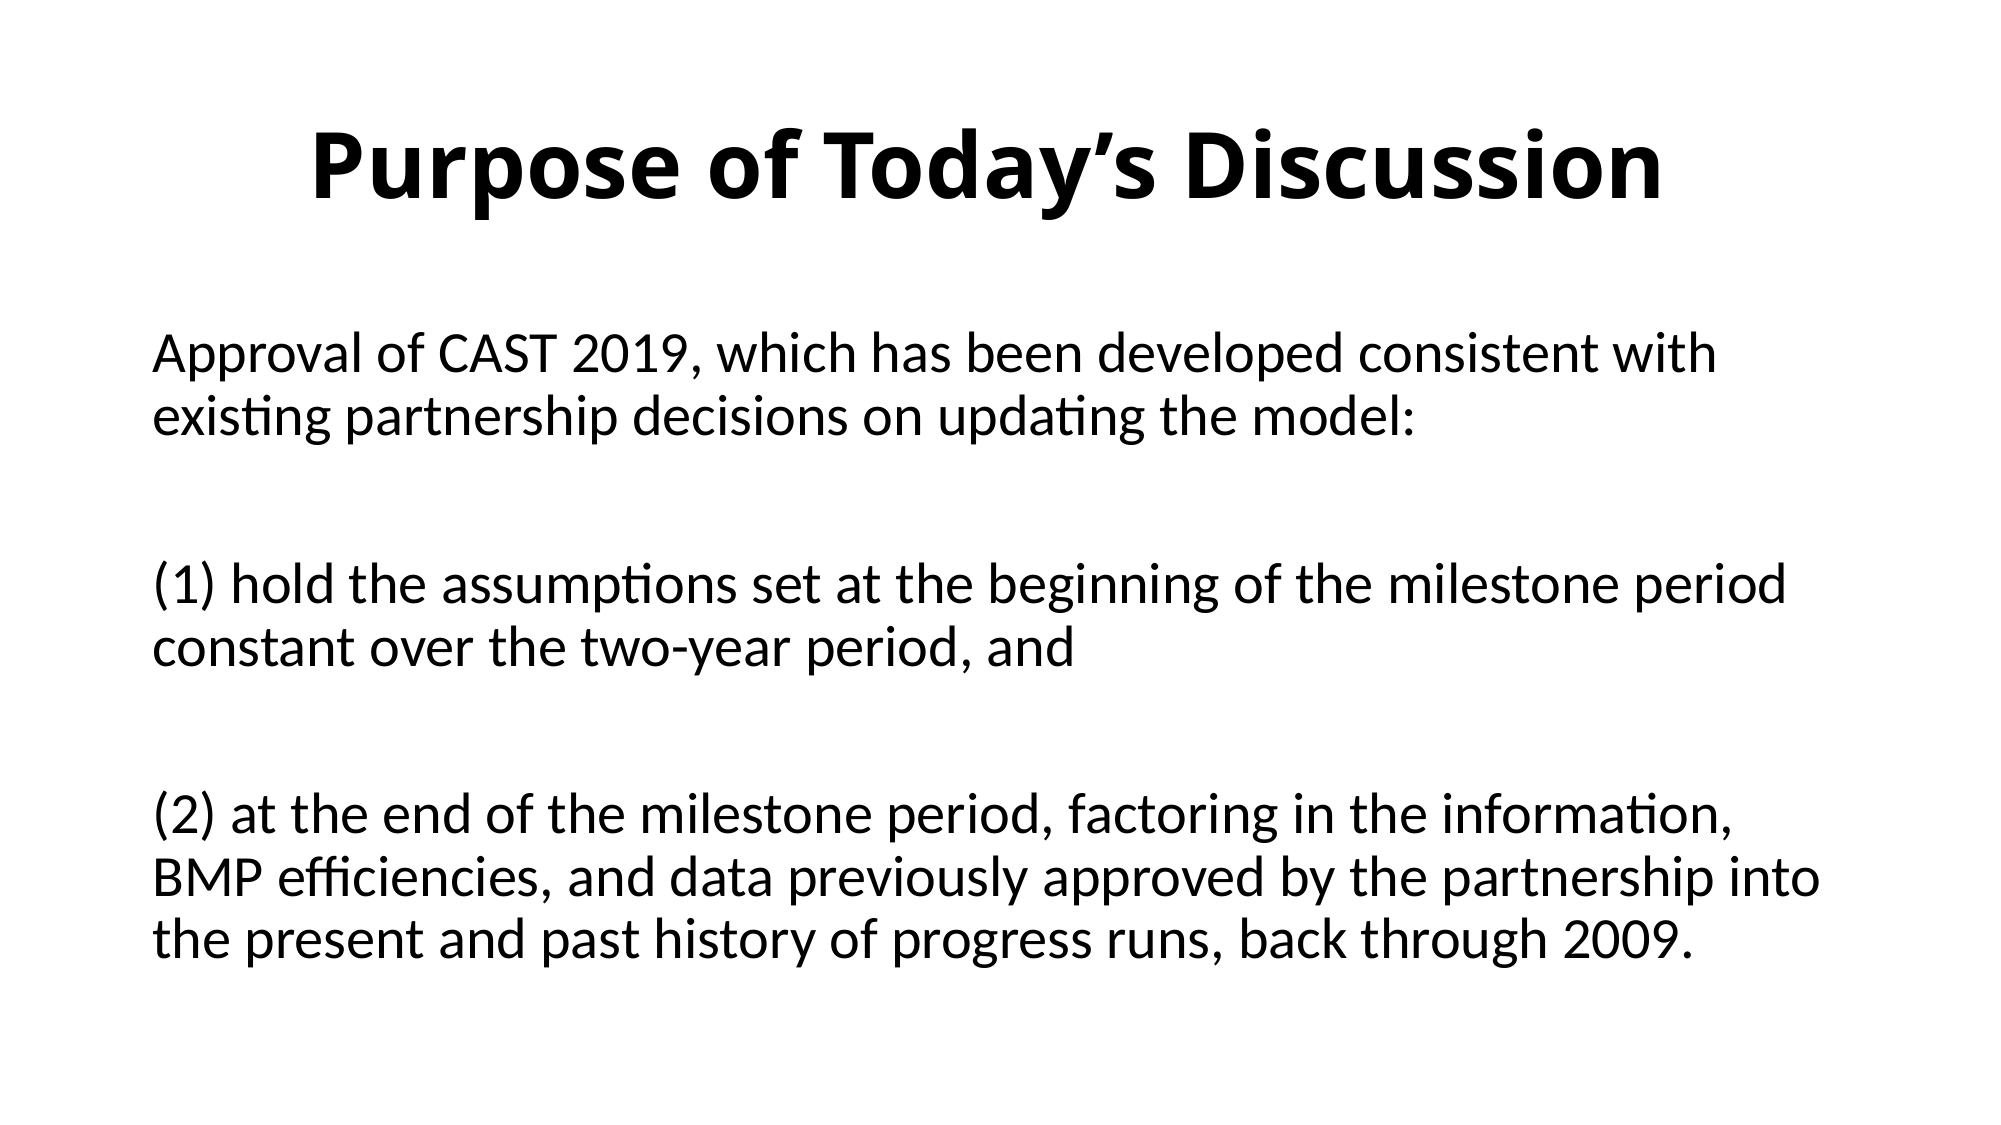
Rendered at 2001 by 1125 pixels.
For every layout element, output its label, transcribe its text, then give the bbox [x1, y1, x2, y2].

title Purpose of Today’s Discussion [137, 59, 1863, 278]
list Approval of CAST 2019, which has been developed consistent with existing partnership decisions on updating the model: (1) hold the assumptions set at the beginning of the milestone period constant over the two-year period, and (2) at the end of the milestone period, factoring in the information, BMP efficiencies, and data previously approved by the partnership into the present and past history of progress runs, back through 2009. [137, 315, 1863, 1125]
